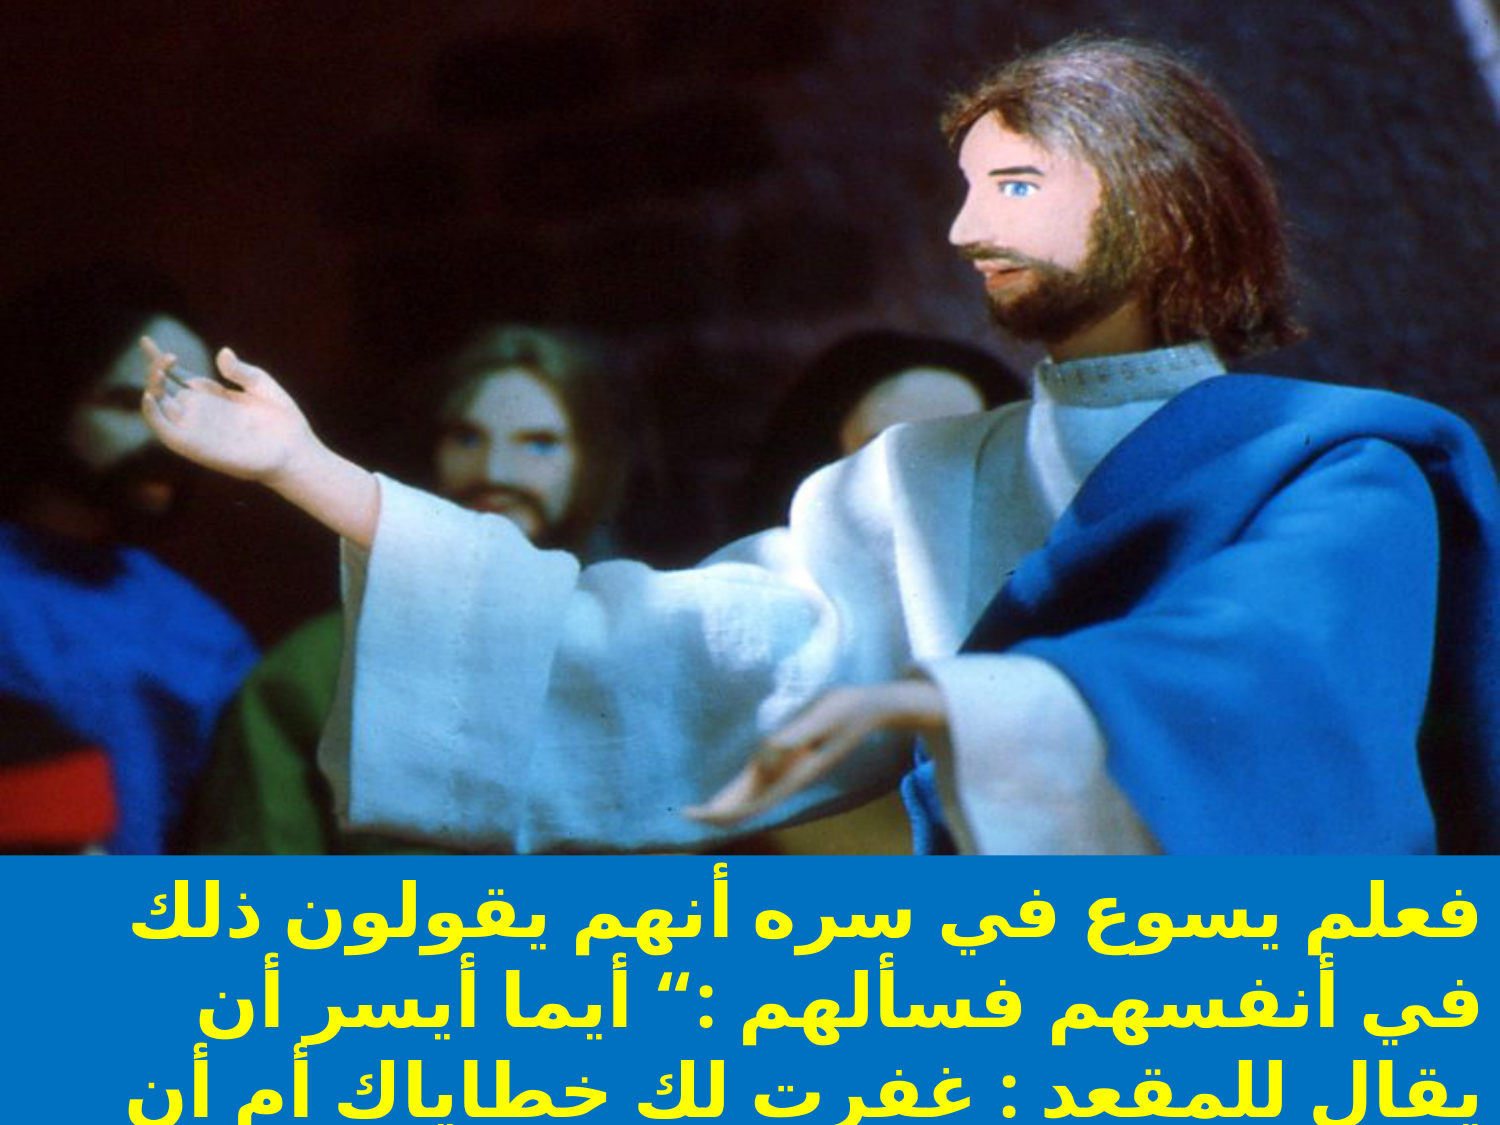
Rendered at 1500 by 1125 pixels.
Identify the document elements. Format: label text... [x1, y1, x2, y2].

picture [0, 0, 1500, 856]
text_box فعلم يسوع في سره أنهم يقولون ذلك في أنفسهم فسألهم :“ أيما أيسر أن يقال للمقعد : غفرت لك خطاياك أم أن يقال : احمل فراشك وامش ؟ [0, 862, 1500, 1125]
